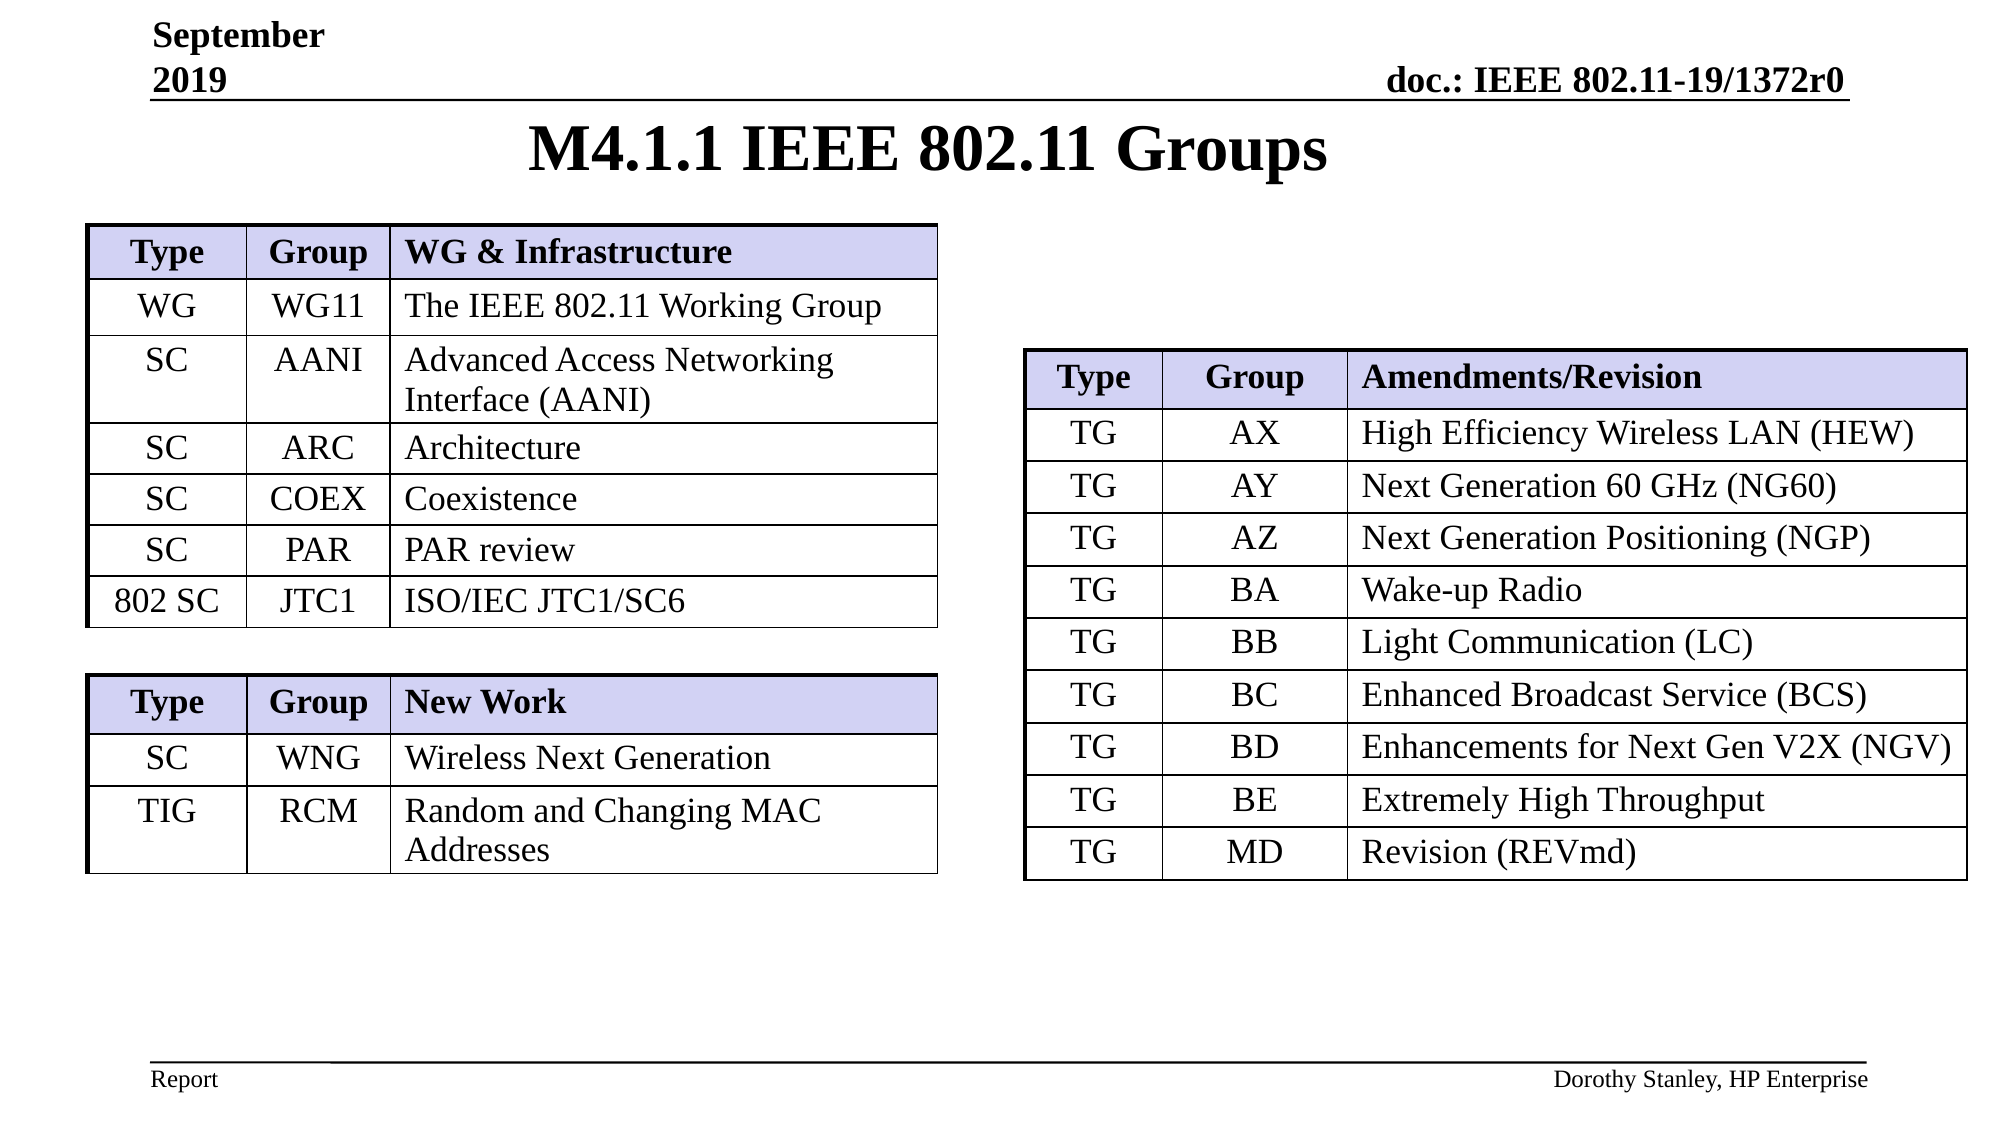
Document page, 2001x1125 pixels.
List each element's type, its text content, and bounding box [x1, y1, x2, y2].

table_cell TG [1027, 410, 1162, 460]
table_cell MD [1163, 828, 1347, 879]
table_cell The IEEE 802.11 Working Group [391, 280, 937, 335]
table_header Group [1163, 352, 1347, 408]
table_cell WG [90, 280, 246, 335]
table_cell PAR review [391, 526, 937, 575]
table_header Type [90, 227, 246, 278]
table_cell COEX [247, 475, 389, 524]
footer Dorothy Stanley, HP Enterprise [1512, 1061, 1869, 1093]
table_cell High Efficiency Wireless LAN (HEW) [1348, 410, 1966, 460]
table_cell TG [1027, 462, 1162, 512]
table_cell SC [90, 526, 246, 575]
table_cell TG [1027, 776, 1162, 826]
table_cell TG [1027, 514, 1162, 565]
table_cell Coexistence [391, 475, 937, 524]
table_cell Advanced Access Networking Interface (AANI) [391, 336, 937, 422]
table_header WG & Infrastructure [391, 227, 937, 278]
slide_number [152, 54, 406, 101]
table_cell AX [1163, 410, 1347, 460]
table_cell SC [90, 475, 246, 524]
table_cell TG [1027, 567, 1162, 617]
table_cell SC [90, 336, 246, 422]
table_cell Revision (REVmd) [1348, 828, 1966, 879]
table_cell WNG [248, 735, 390, 785]
table_header Group [248, 677, 390, 733]
table_header New Work [391, 677, 937, 733]
table_cell WG11 [247, 280, 389, 335]
table_header Amendments/Revision [1348, 352, 1966, 408]
table_cell AY [1163, 462, 1347, 512]
table_cell Light Communication (LC) [1348, 619, 1966, 669]
table_cell ISO/IEC JTC1/SC6 [391, 577, 937, 627]
table_cell Architecture [391, 424, 937, 473]
table_cell Extremely High Throughput [1348, 776, 1966, 826]
table_cell JTC1 [247, 577, 389, 627]
table_cell Wake-up Radio [1348, 567, 1966, 617]
table_cell TG [1027, 619, 1162, 669]
table_cell Next Generation Positioning (NGP) [1348, 514, 1966, 565]
table_cell Enhanced Broadcast Service (BCS) [1348, 671, 1966, 722]
title M4.1.1 IEEE 802.11 Groups [356, 105, 1519, 181]
table_cell BE [1163, 776, 1347, 826]
table_cell RCM [248, 787, 390, 873]
table_cell AZ [1163, 514, 1347, 565]
table_cell Wireless Next Generation [391, 735, 937, 785]
table_cell Random and Changing MAC Addresses [391, 787, 937, 873]
table_cell ARC [247, 424, 389, 473]
table_cell TG [1027, 671, 1162, 722]
table_cell 802 SC [90, 577, 246, 627]
table_cell BA [1163, 567, 1347, 617]
table_cell TG [1027, 724, 1162, 774]
table_cell Enhancements for Next Gen V2X (NGV) [1348, 724, 1966, 774]
table_cell TG [1027, 828, 1162, 879]
table_cell PAR [247, 526, 389, 575]
table_header Type [90, 677, 246, 733]
table_cell BD [1163, 724, 1347, 774]
table_cell Next Generation 60 GHz (NG60) [1348, 462, 1966, 512]
table_cell TIG [90, 787, 246, 873]
table_header Group [247, 227, 389, 278]
table_cell AANI [247, 336, 389, 422]
table_cell BC [1163, 671, 1347, 722]
table_cell BB [1163, 619, 1347, 669]
table_header Type [1027, 352, 1162, 408]
table_cell SC [90, 735, 246, 785]
table_cell SC [90, 424, 246, 473]
